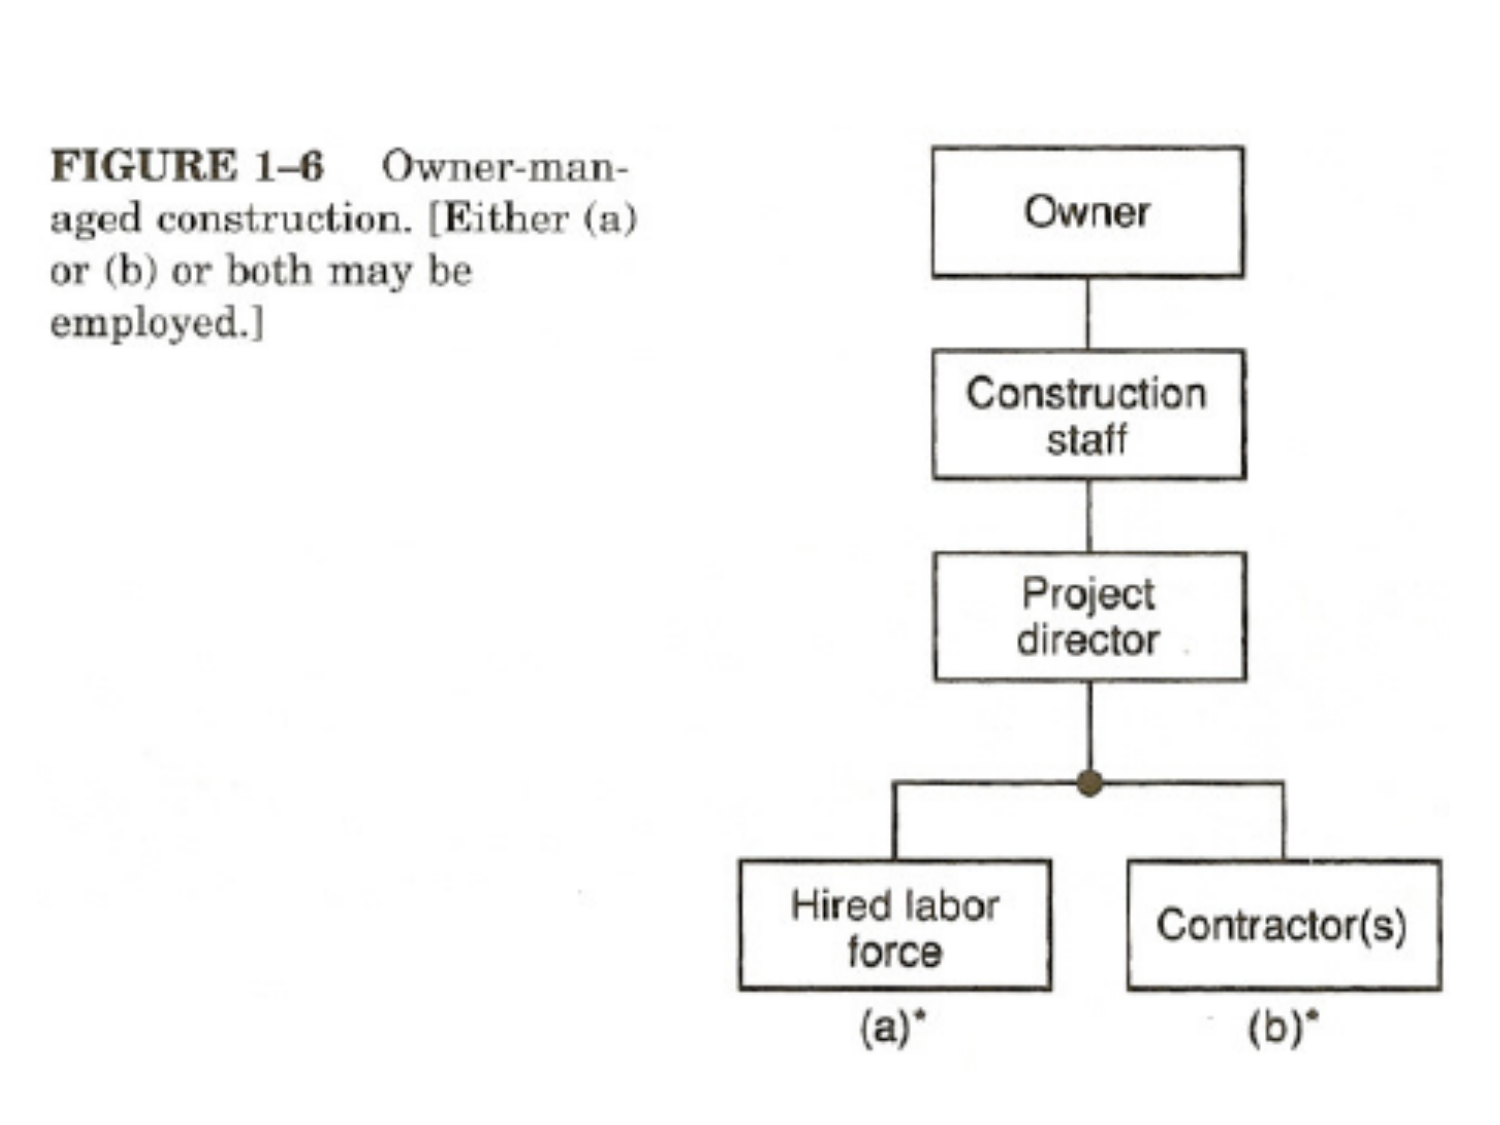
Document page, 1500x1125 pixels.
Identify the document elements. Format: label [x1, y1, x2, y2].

picture [37, 124, 1451, 1077]
